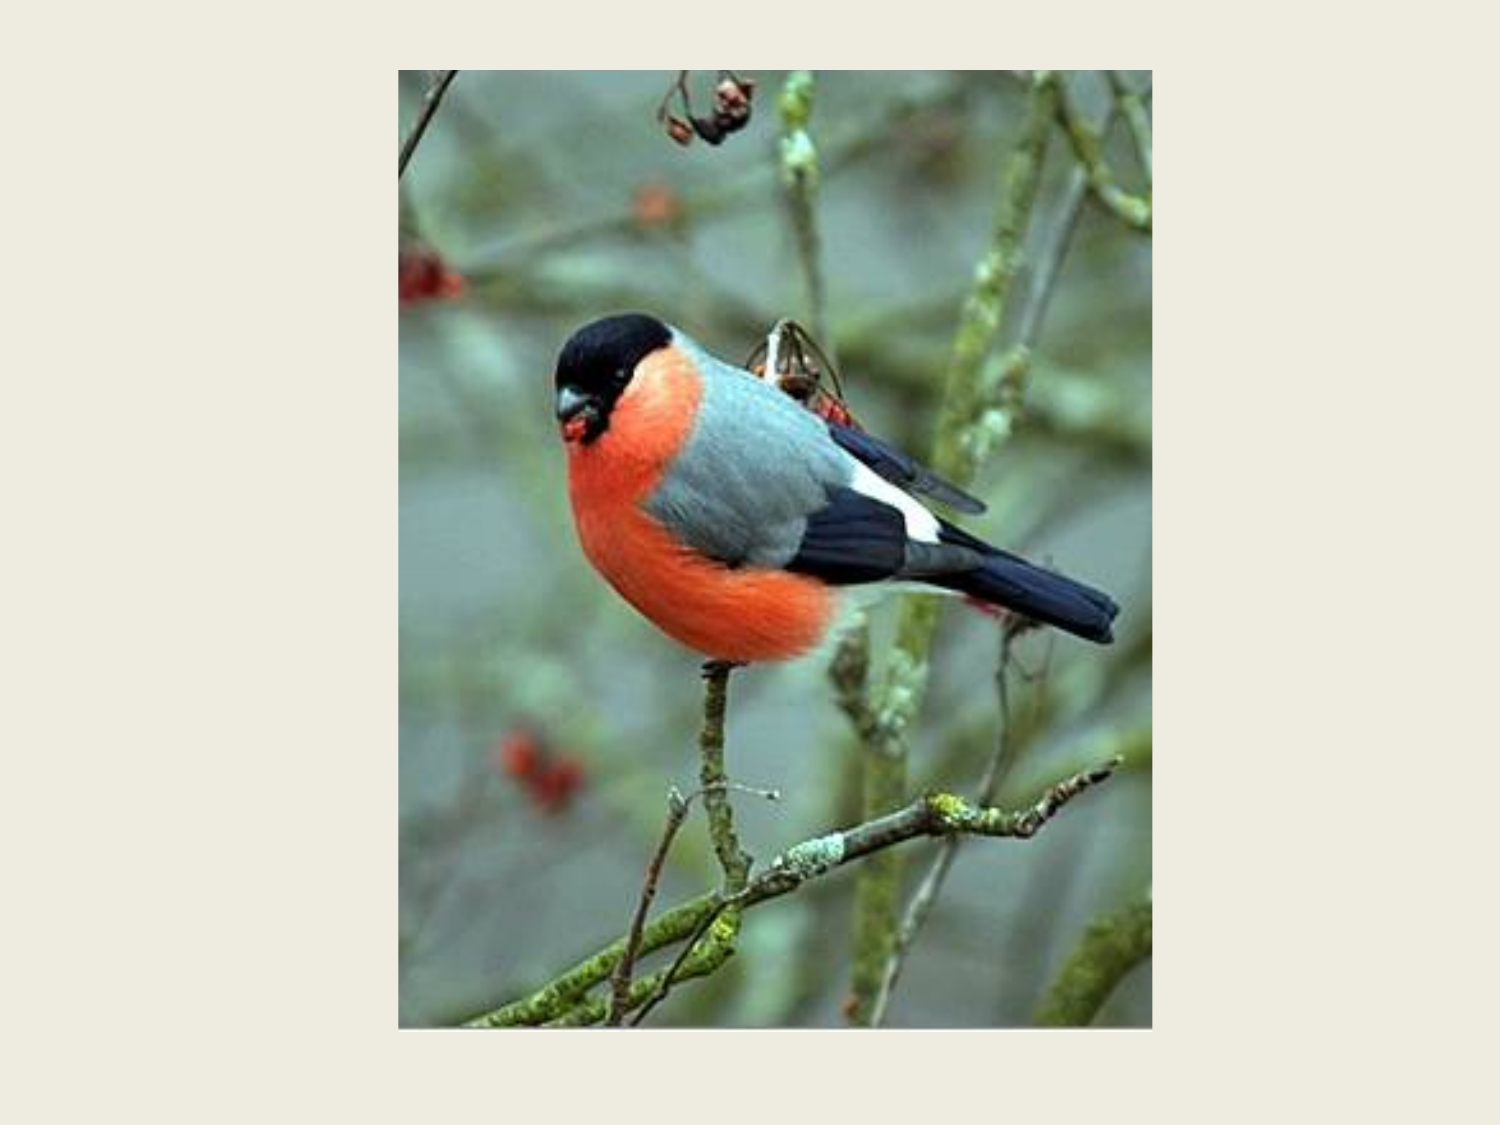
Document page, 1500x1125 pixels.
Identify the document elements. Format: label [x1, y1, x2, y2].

picture [398, 70, 1153, 1032]
